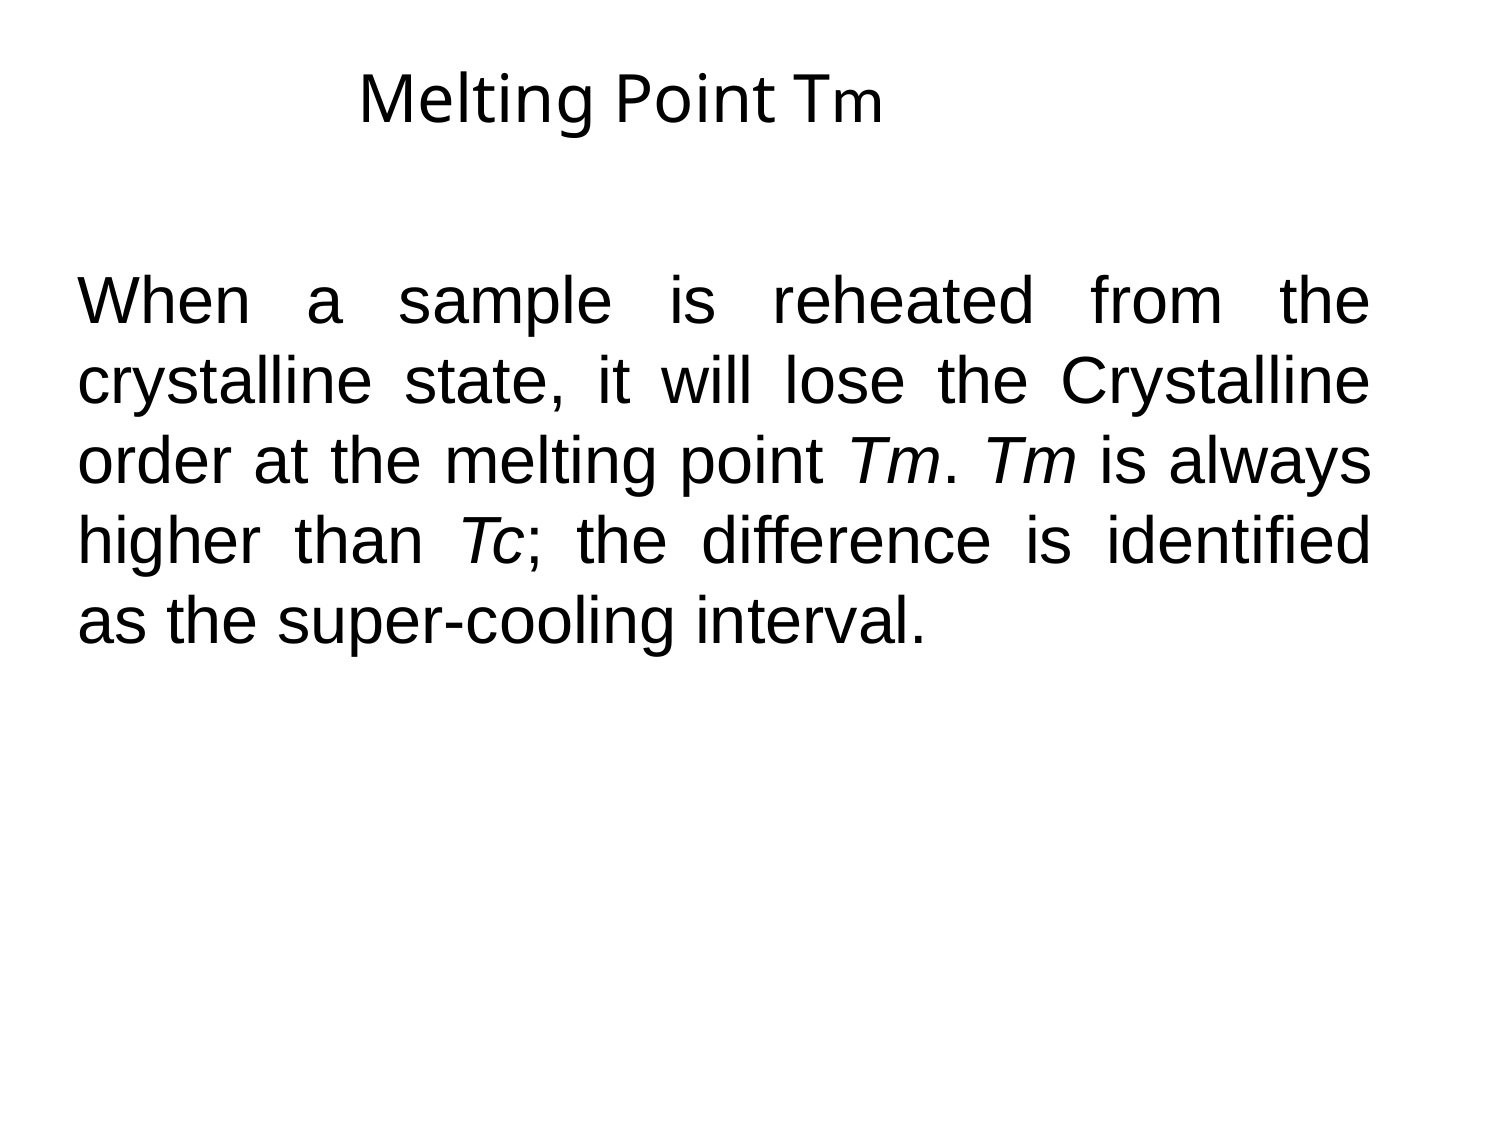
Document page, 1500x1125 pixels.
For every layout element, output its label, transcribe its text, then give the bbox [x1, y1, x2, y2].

text_box When a sample is reheated from the crystalline state, it will lose the Crystalline order at the melting point Tm. Tm is always higher than Tc; the difference is identified as the super-cooling interval. [62, 249, 1388, 665]
text_box Melting Point Tm [342, 48, 975, 143]
